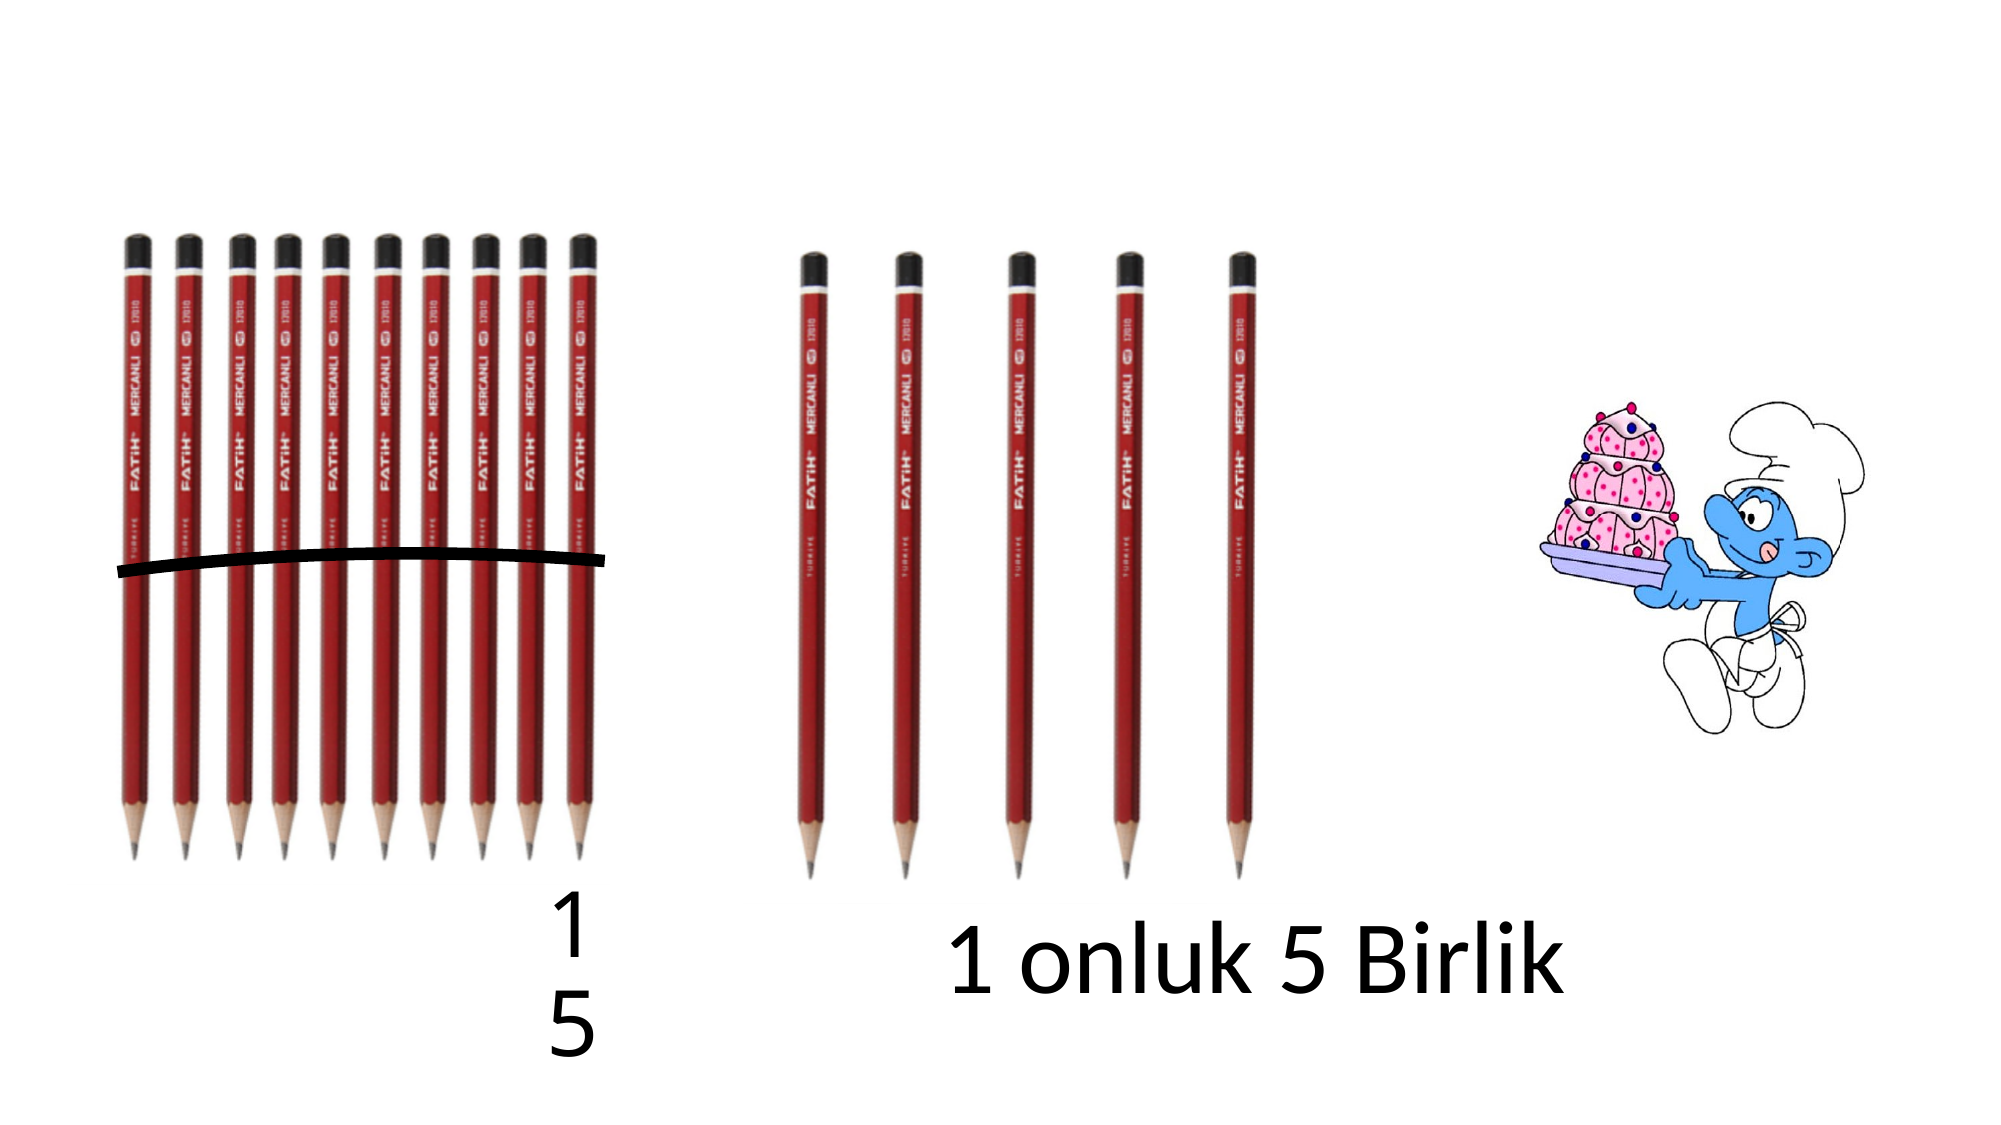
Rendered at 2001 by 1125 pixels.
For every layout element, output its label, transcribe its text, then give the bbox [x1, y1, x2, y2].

title 15 [531, 868, 660, 1086]
picture [361, 220, 410, 886]
picture [313, 220, 360, 886]
picture [1536, 383, 1871, 739]
list 1 onluk 5 Birlik [927, 896, 1642, 1058]
picture [743, 238, 1319, 905]
picture [67, 220, 310, 886]
picture [411, 220, 610, 886]
